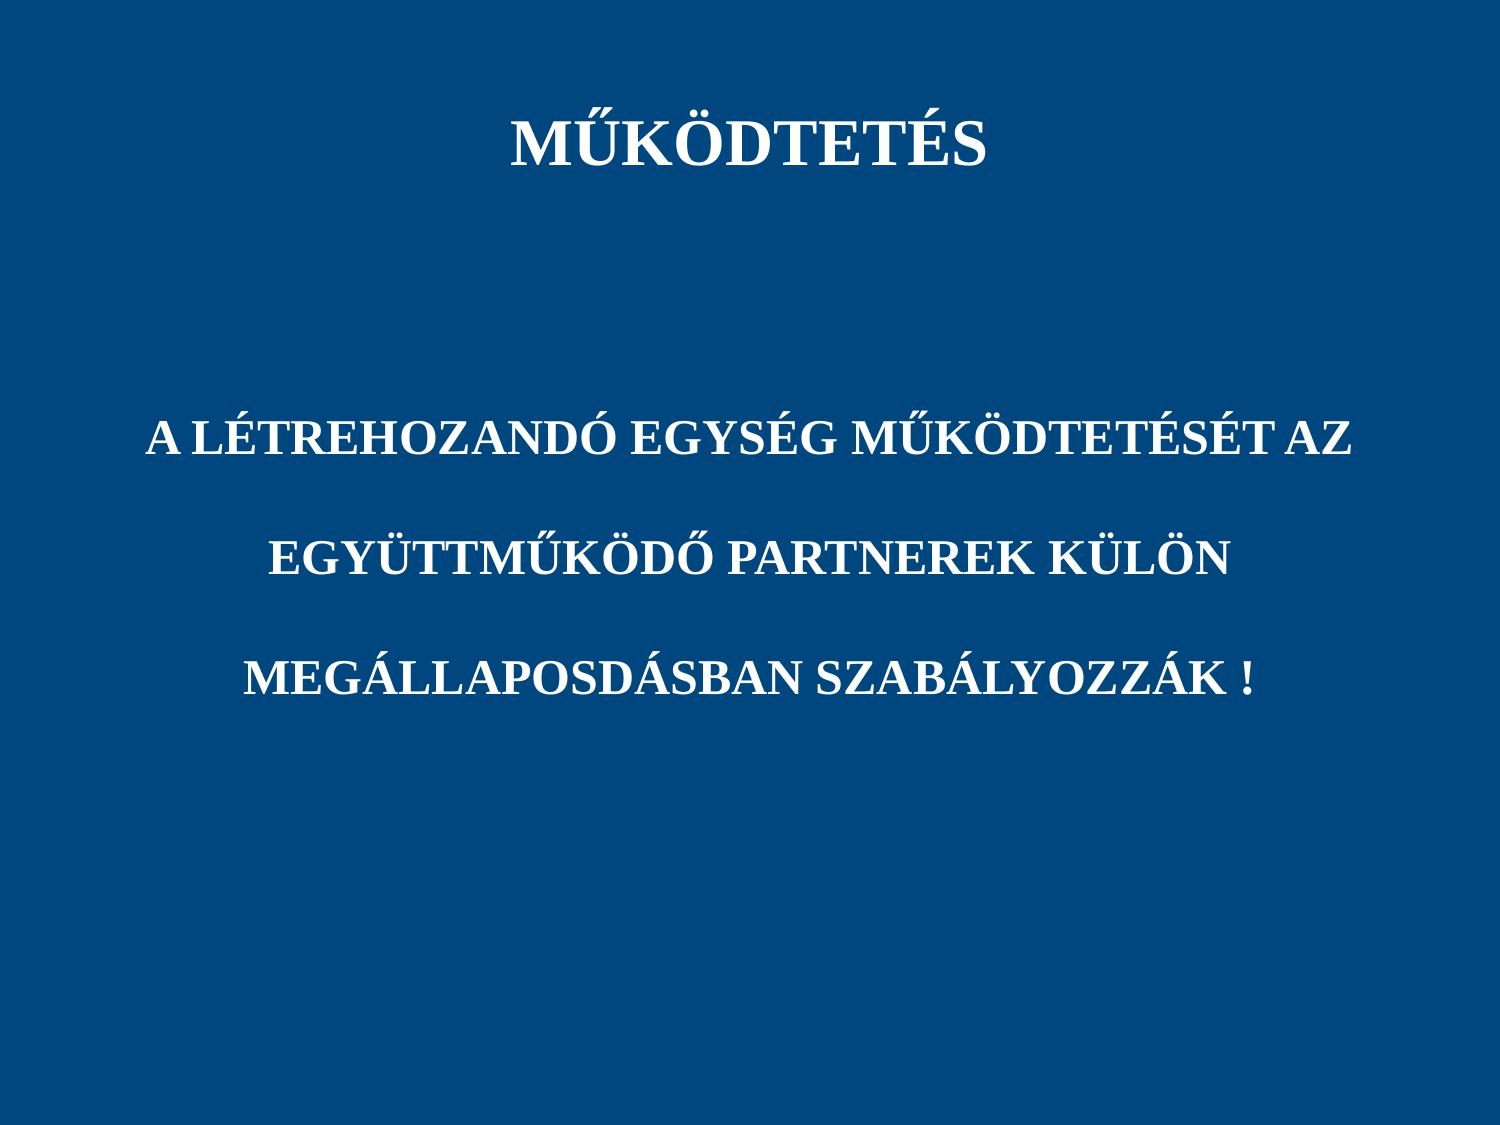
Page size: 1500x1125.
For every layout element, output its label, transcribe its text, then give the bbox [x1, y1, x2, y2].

list A LÉTREHOZANDÓ EGYSÉG MŰKÖDTETÉSÉT AZ EGYÜTTMŰKÖDŐ PARTNEREK KÜLÖN MEGÁLLAPOSDÁSBAN SZABÁLYOZZÁK ! [75, 267, 1425, 1010]
title MŰKÖDTETÉS [75, 45, 1425, 233]
